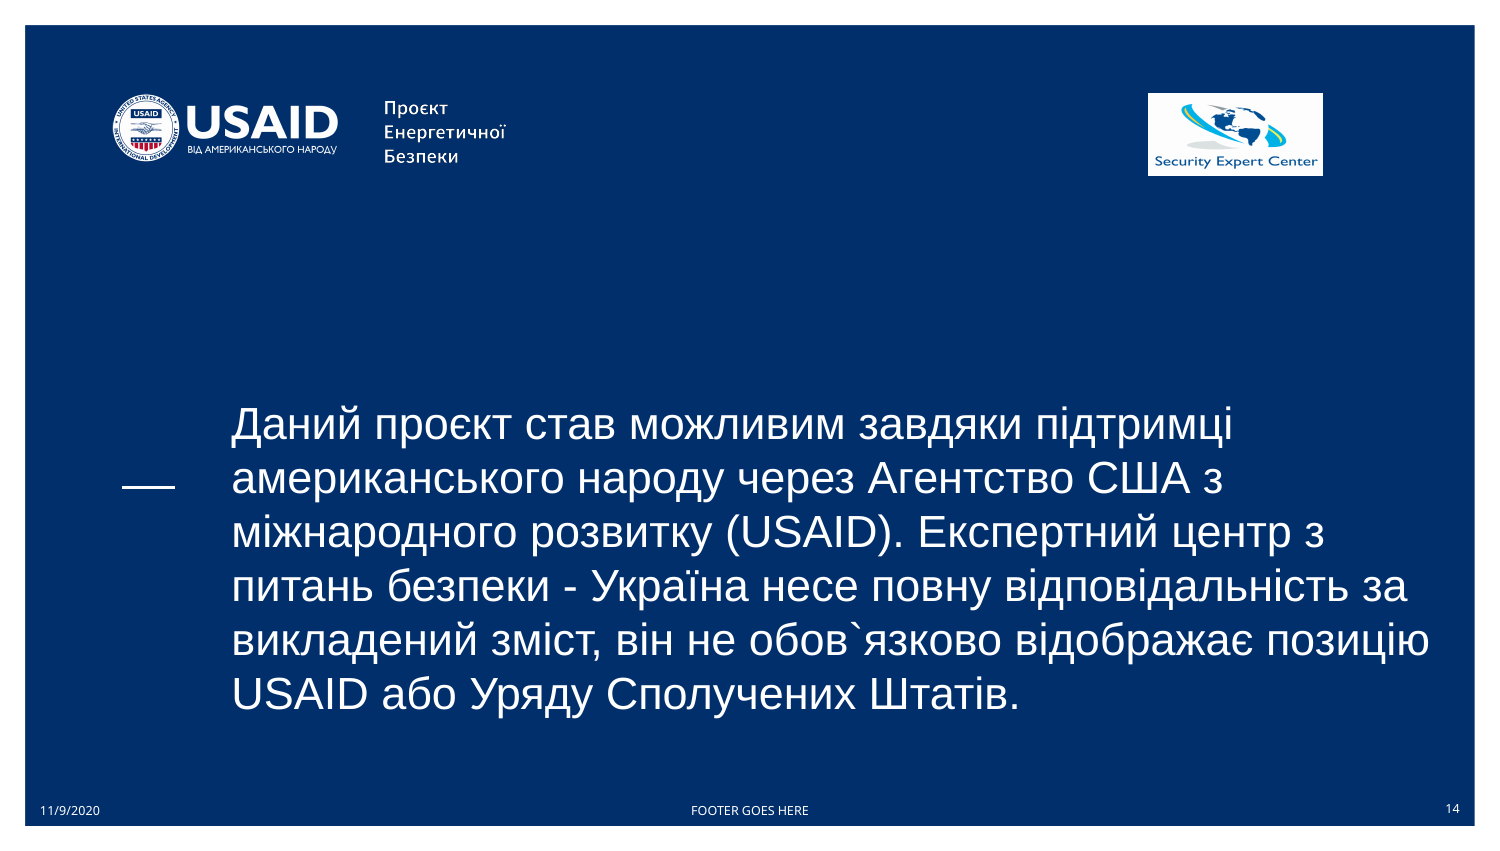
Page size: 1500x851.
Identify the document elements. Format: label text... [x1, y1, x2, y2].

title Даний проєкт став можливим завдяки підтримці американського народу через Агентство США з міжнародного розвитку (USAID). Експертний центр з питань безпеки - Україна несе повну відповідальність за викладений зміст, він не обов`язково відображає позицію USAID або Уряду Сполучених Штатів. [216, 582, 1470, 780]
picture [374, 92, 513, 173]
picture [1147, 92, 1323, 176]
slide_number ‹#› [1125, 794, 1475, 826]
picture [80, 73, 370, 186]
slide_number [24, 794, 375, 826]
footer FOOTER GOES HERE [512, 794, 988, 826]
